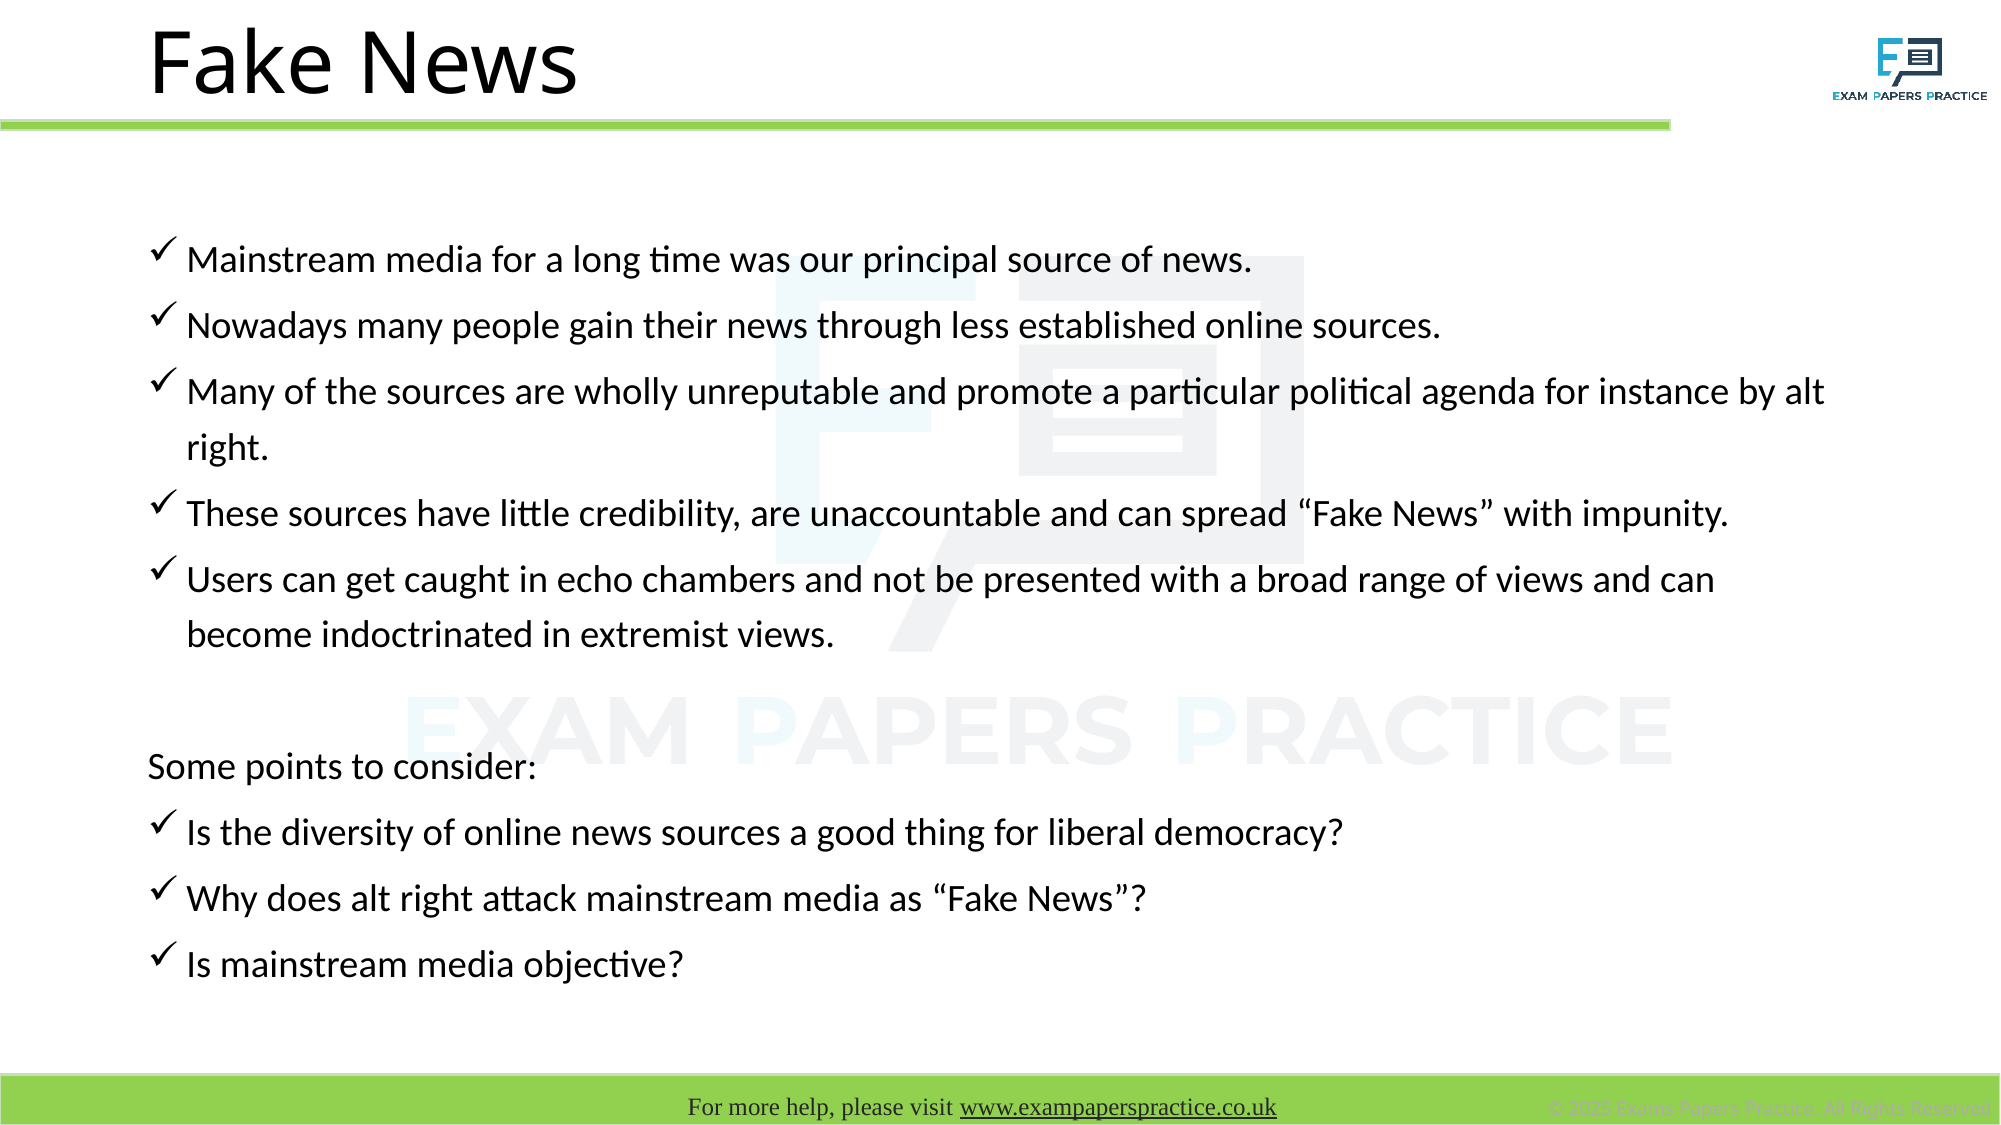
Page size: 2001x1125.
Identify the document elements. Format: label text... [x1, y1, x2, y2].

list Mainstream media for a long time was our principal source of news. Nowadays many people gain their news through less established online sources. Many of the sources are wholly unreputable and promote a particular political agenda for instance by alt right. These sources have little credibility, are unaccountable and can spread “Fake News” with impunity. Users can get caught in echo chambers and not be presented with a broad range of views and can become indoctrinated in extremist views. Some points to consider: Is the diversity of online news sources a good thing for liberal democracy? Why does alt right attack mainstream media as “Fake News”? Is mainstream media objective? [132, 216, 1858, 1005]
title Fake News [132, 11, 1858, 121]
